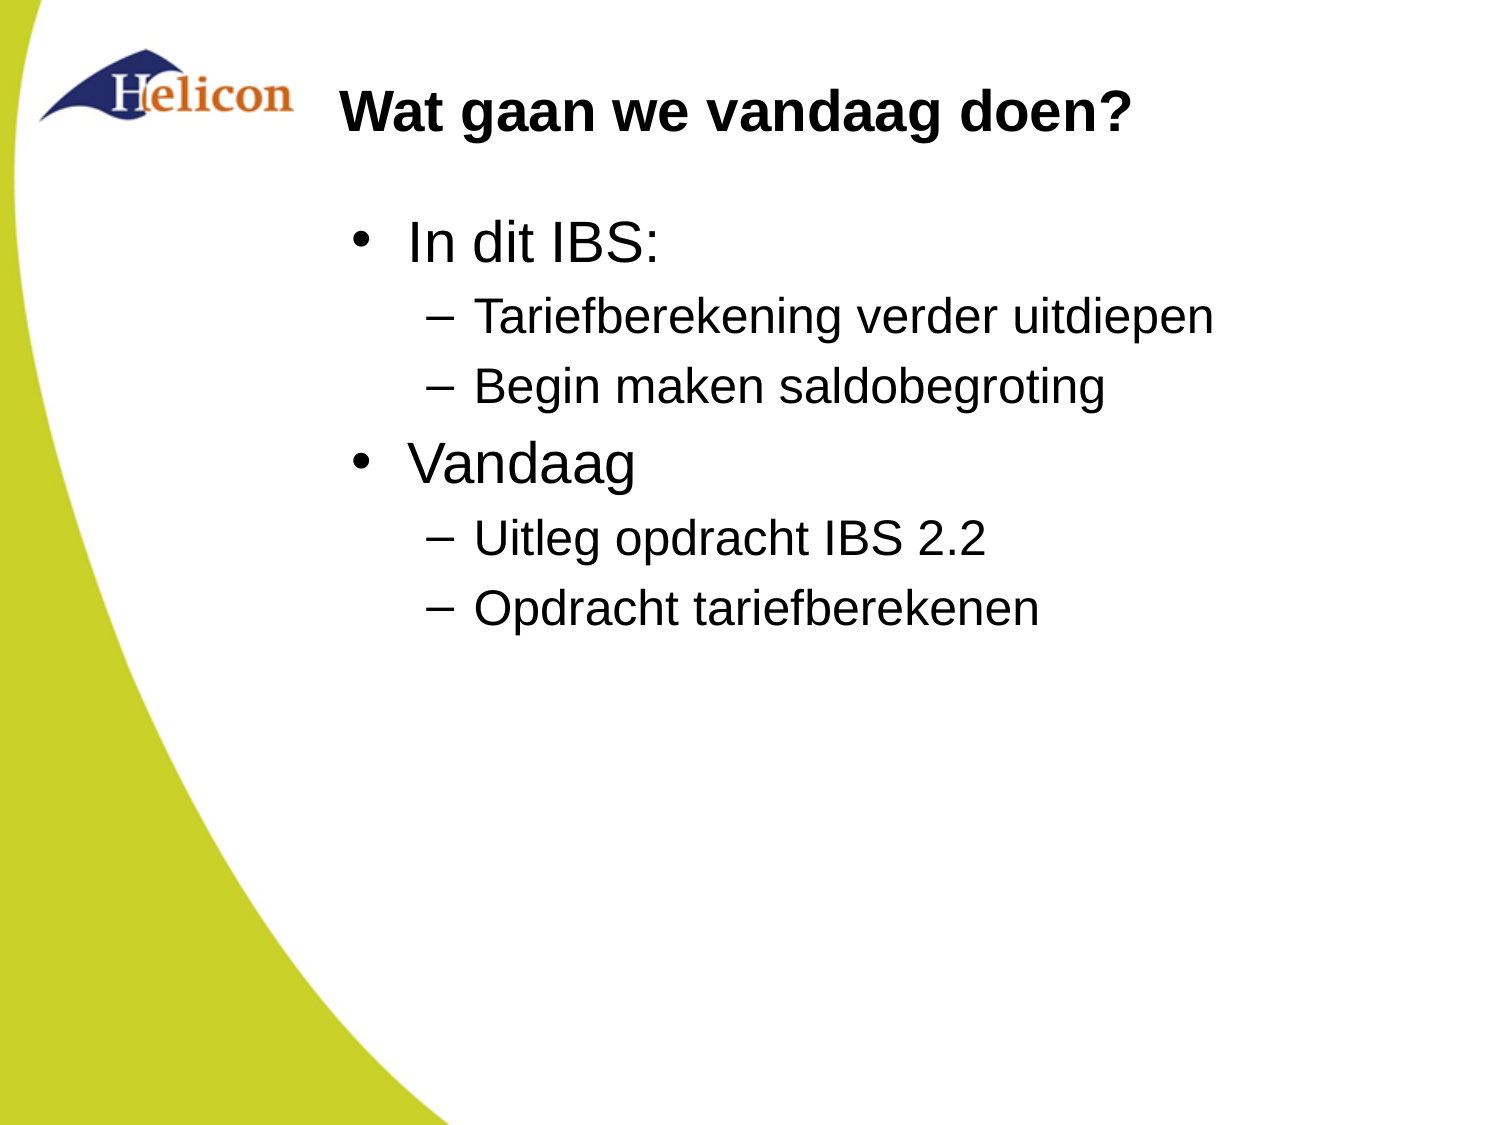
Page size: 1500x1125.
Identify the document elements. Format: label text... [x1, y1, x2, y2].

list In dit IBS: Tariefberekening verder uitdiepen Begin maken saldobegroting Vandaag Uitleg opdracht IBS 2.2 Opdracht tariefberekenen [336, 196, 1425, 1005]
picture [0, 0, 1500, 1125]
title Wat gaan we vandaag doen? [324, 54, 1415, 161]
